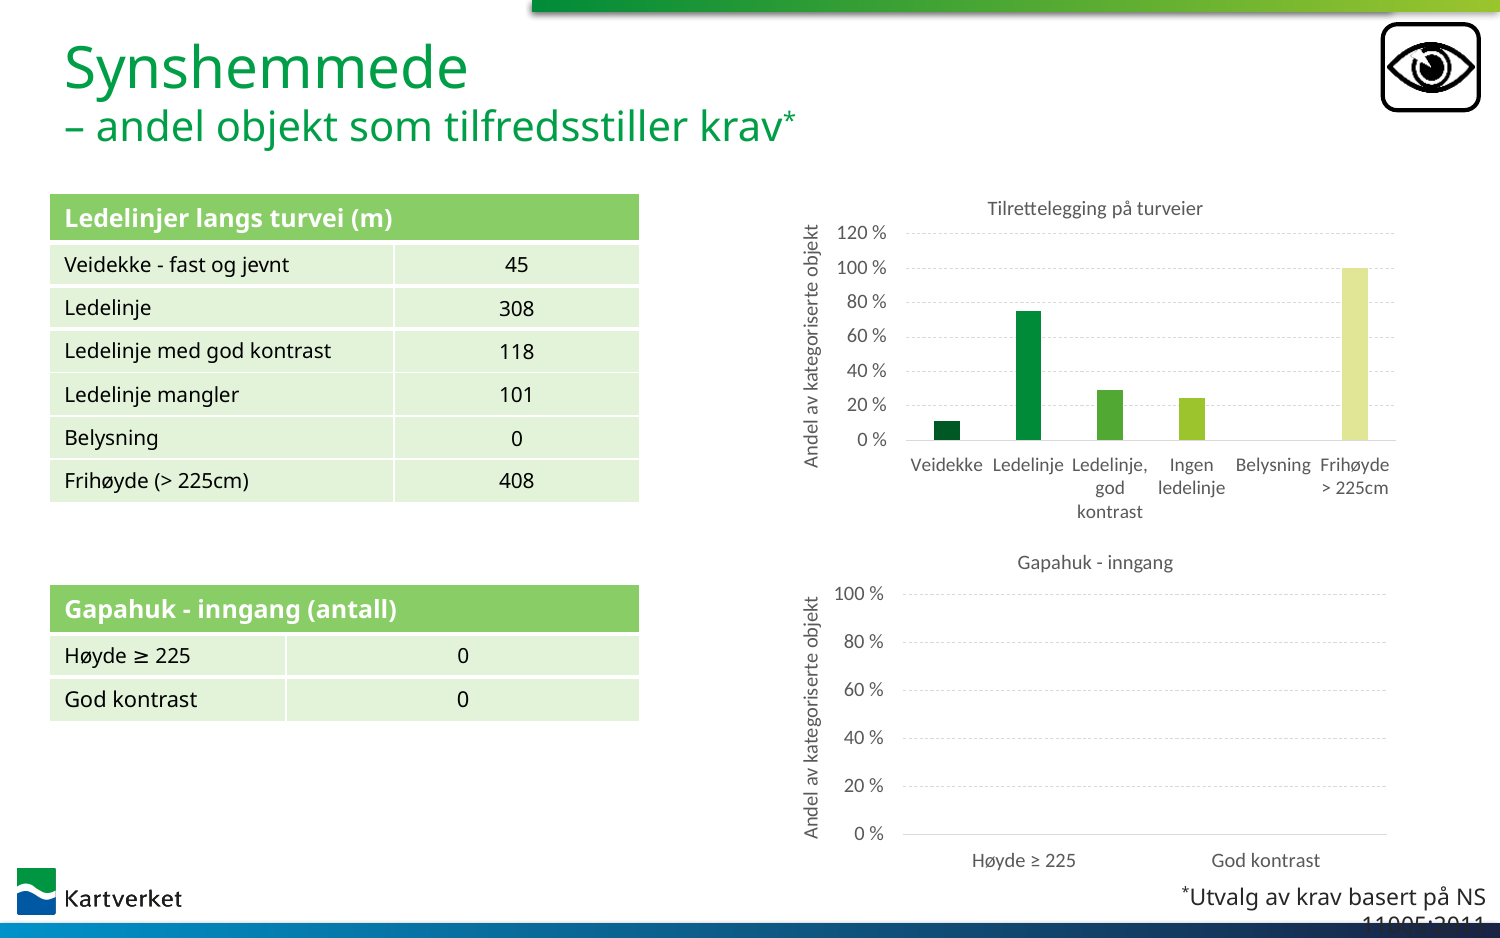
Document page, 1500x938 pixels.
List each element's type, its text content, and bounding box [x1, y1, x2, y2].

table_cell Belysning [50, 417, 393, 458]
table_cell God kontrast [50, 679, 285, 721]
table_header Gapahuk - inngang (antall) [50, 585, 639, 632]
table_cell 45 [395, 245, 639, 284]
table_cell 0 [395, 417, 639, 458]
table_cell 408 [395, 460, 639, 502]
table_cell Frihøyde (> 225cm) [50, 460, 393, 502]
picture [791, 187, 1400, 526]
table_cell Ledelinje mangler [50, 373, 393, 415]
text_box *Utvalg av krav basert på NS 11005:2011 [1068, 873, 1500, 938]
table_cell 118 [395, 331, 639, 372]
table_cell Ledelinje [50, 288, 393, 327]
table_cell 308 [395, 288, 639, 327]
picture [791, 541, 1400, 880]
table_cell 0 [287, 679, 639, 721]
table_cell 0 [287, 636, 639, 675]
text_box Synshemmede – andel objekt som tilfredsstiller krav* [49, 24, 1431, 158]
table_cell Ledelinje med god kontrast [50, 331, 393, 372]
table_cell 101 [395, 373, 639, 415]
table_header Ledelinjer langs turvei (m) [50, 194, 639, 240]
table_cell Høyde ≥ 225 [50, 636, 285, 675]
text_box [1382, 24, 1480, 111]
table_cell Veidekke - fast og jevnt [50, 245, 393, 284]
